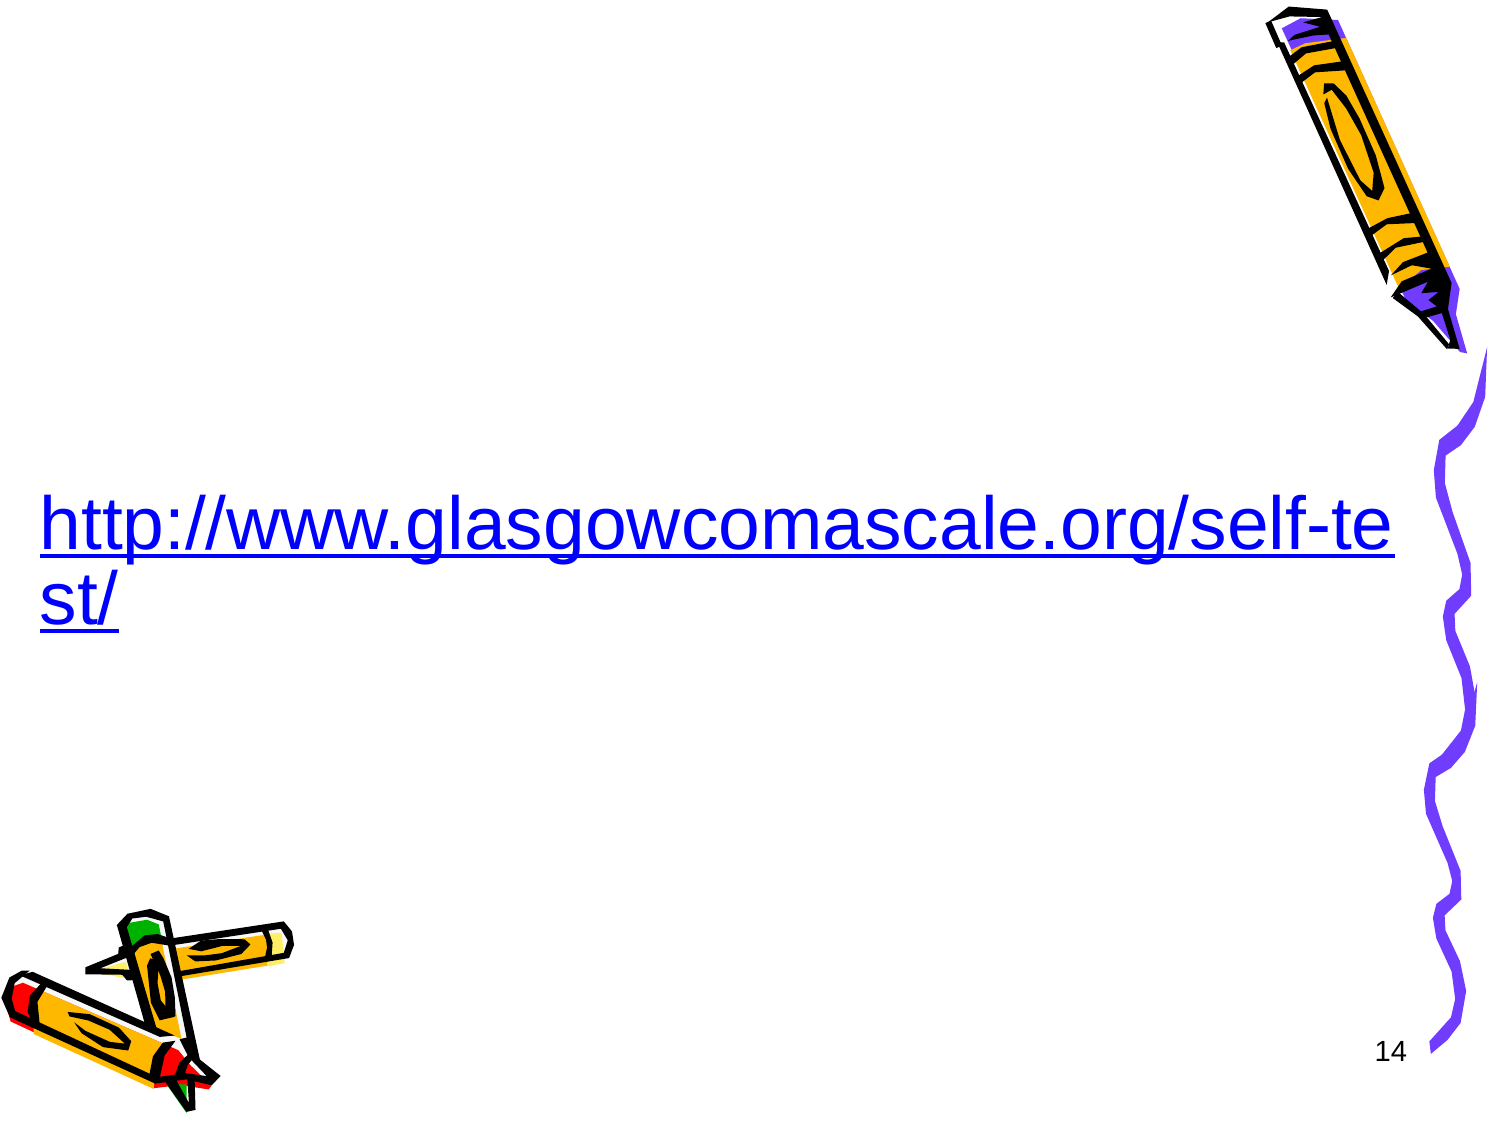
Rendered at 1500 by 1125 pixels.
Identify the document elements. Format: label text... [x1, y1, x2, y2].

slide_number 14 [1101, 1024, 1416, 1073]
title http://www.glasgowcomascale.org/self-test/ [31, 22, 1406, 573]
